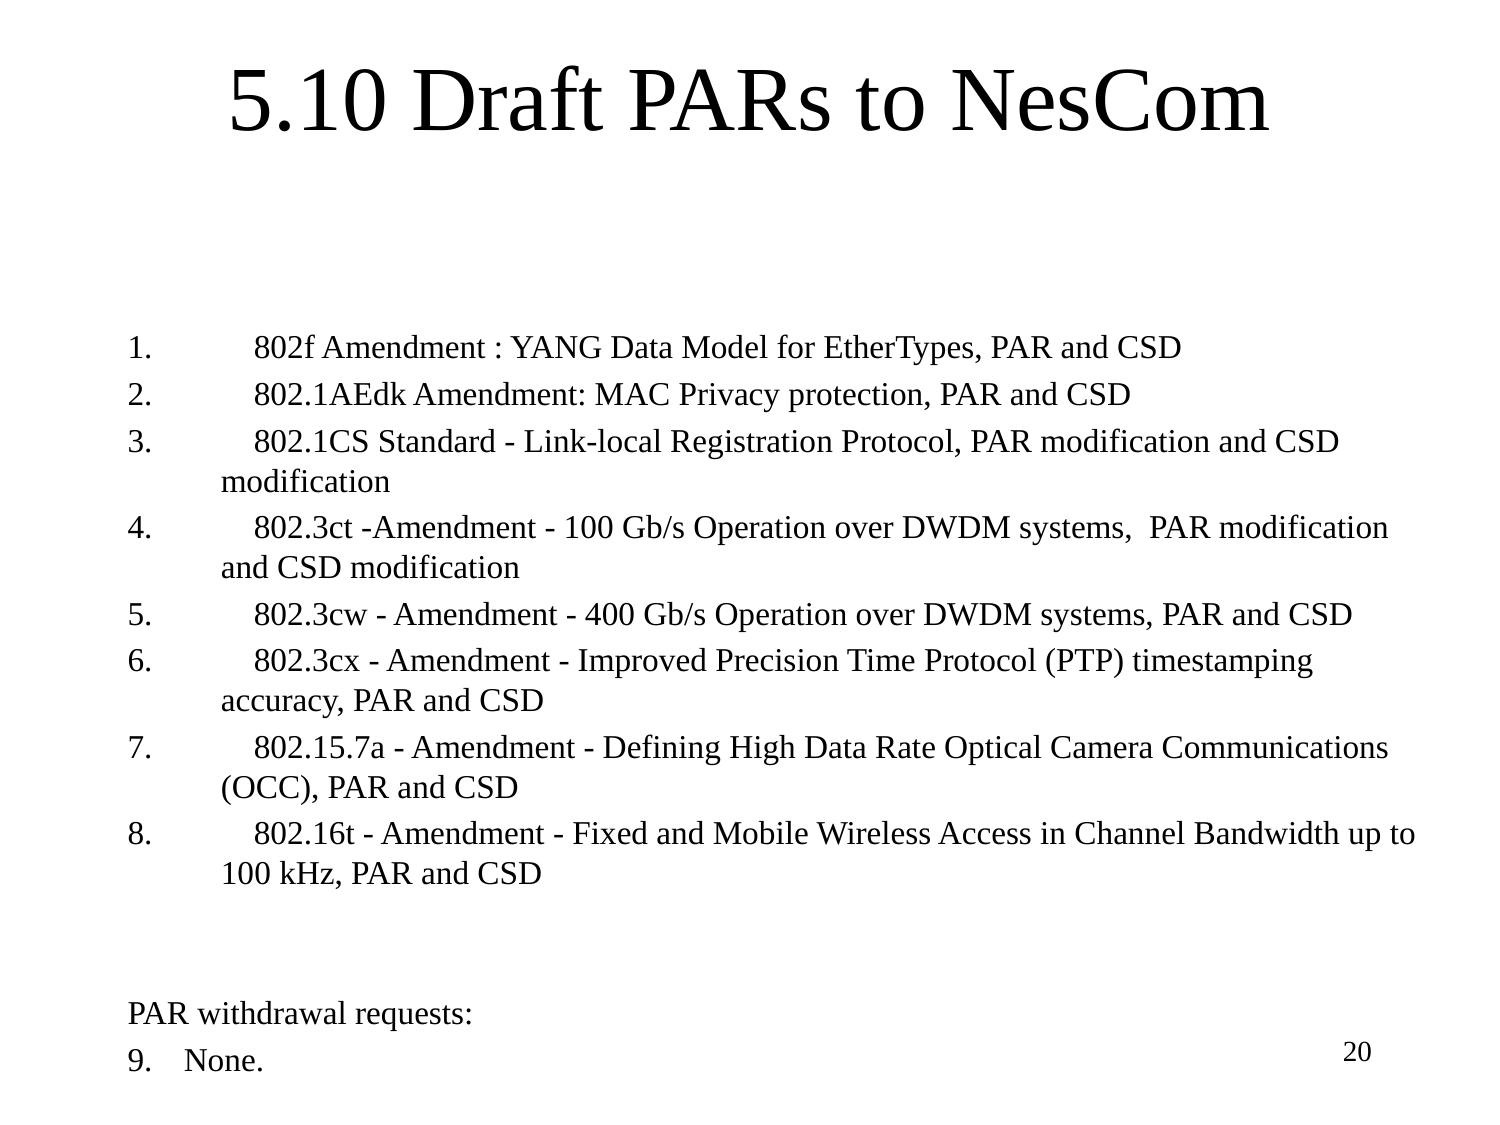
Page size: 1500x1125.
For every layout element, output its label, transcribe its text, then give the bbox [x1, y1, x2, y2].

title 5.10 Draft PARs to NesCom [112, 0, 1388, 188]
list 802f Amendment : YANG Data Model for EtherTypes, PAR and CSD 802.1AEdk Amendment: MAC Privacy protection, PAR and CSD 802.1CS Standard - Link-local Registration Protocol, PAR modification and CSD modification 802.3ct -Amendment - 100 Gb/s Operation over DWDM systems, PAR modification and CSD modification 802.3cw - Amendment - 400 Gb/s Operation over DWDM systems, PAR and CSD 802.3cx - Amendment - Improved Precision Time Protocol (PTP) timestamping accuracy, PAR and CSD 802.15.7a - Amendment - Defining High Data Rate Optical Camera Communications (OCC), PAR and CSD 802.16t - Amendment - Fixed and Mobile Wireless Access in Channel Bandwidth up to 100 kHz, PAR and CSD PAR withdrawal requests: None. [112, 224, 1438, 901]
slide_number 20 [1074, 1024, 1388, 1101]
